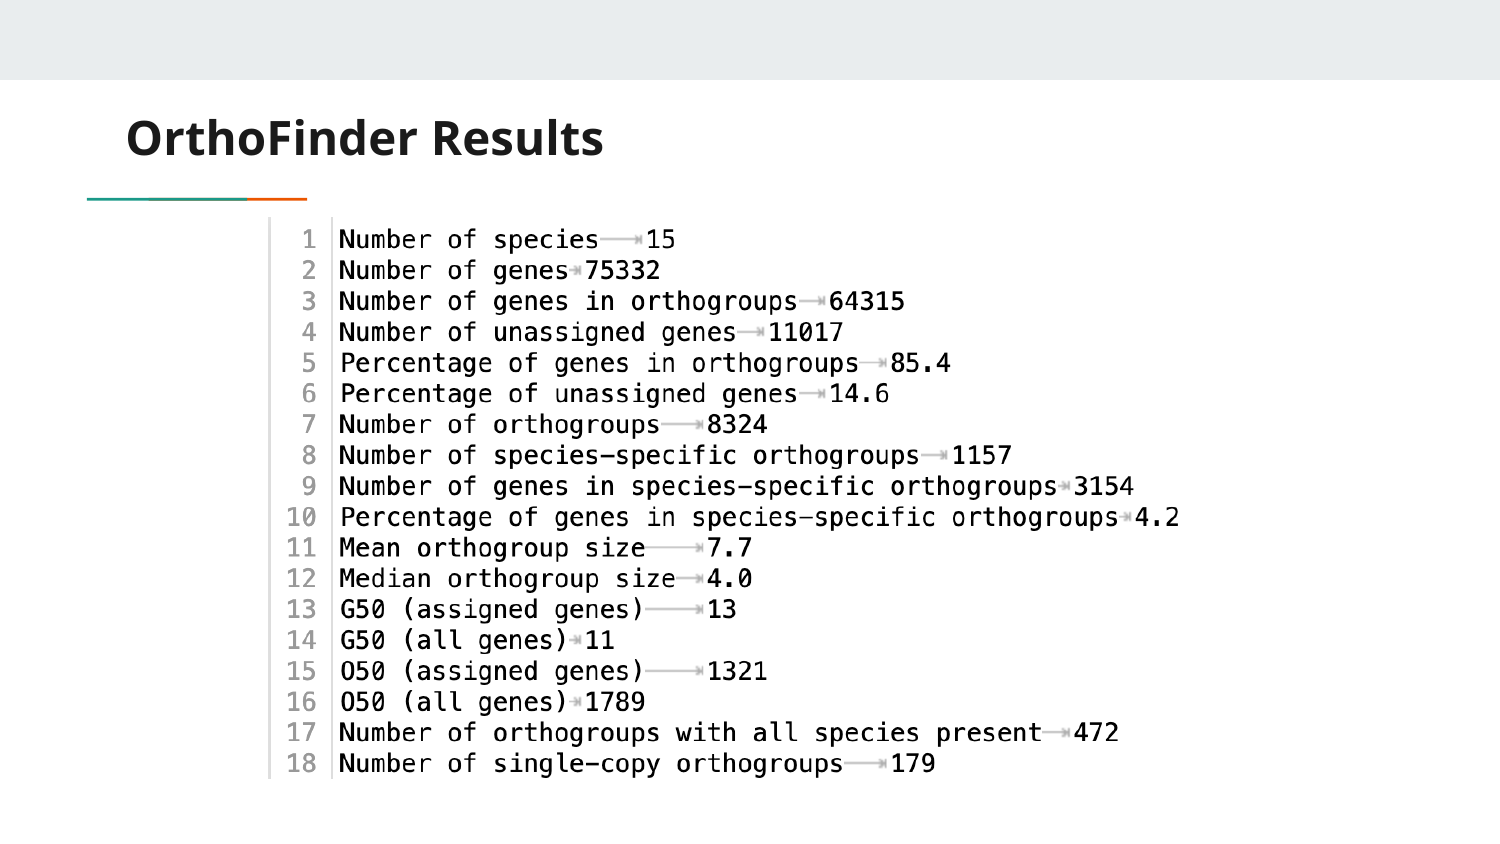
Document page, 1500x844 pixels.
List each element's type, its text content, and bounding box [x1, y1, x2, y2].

picture [268, 217, 1196, 779]
title OrthoFinder Results [110, 92, 1372, 181]
